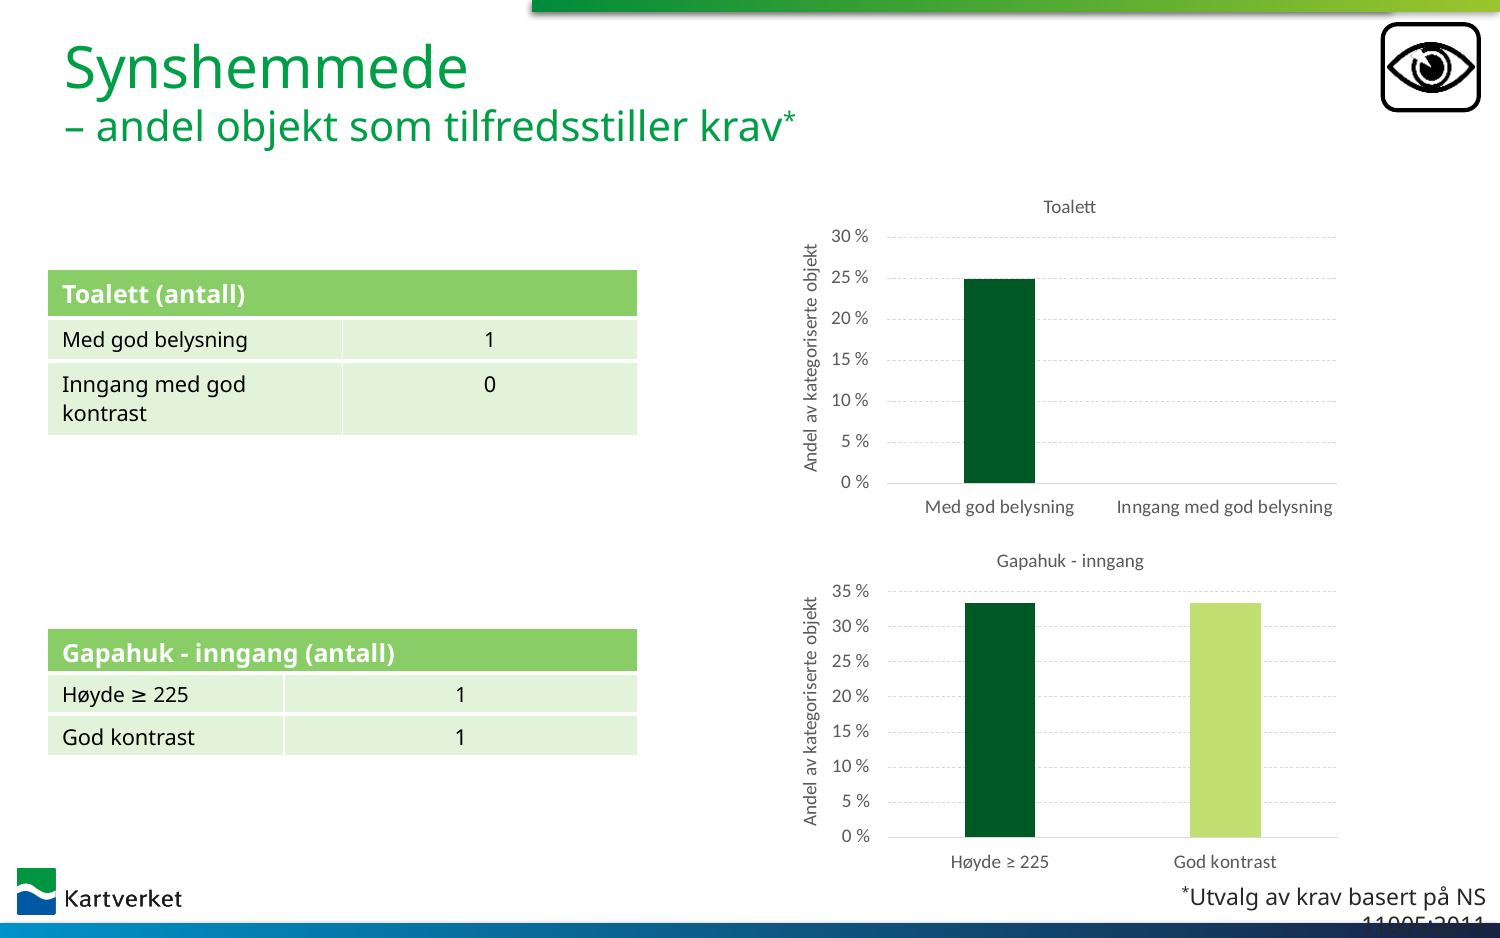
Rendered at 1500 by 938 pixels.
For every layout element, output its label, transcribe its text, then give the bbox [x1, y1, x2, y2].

table_cell 1 [285, 675, 637, 712]
table_cell 1 [285, 716, 637, 755]
table_cell God kontrast [48, 716, 283, 755]
table_header Gapahuk - inngang (antall) [48, 629, 637, 671]
text_box Synshemmede – andel objekt som tilfredsstiller krav* [49, 24, 1431, 158]
table_cell Med god belysning [48, 320, 342, 359]
table_header Toalett (antall) [48, 270, 637, 316]
table_cell Høyde ≥ 225 [48, 675, 283, 712]
table_cell 0 [343, 363, 637, 435]
table_cell 1 [343, 320, 637, 359]
picture [791, 541, 1349, 880]
table_cell Inngang med god kontrast [48, 363, 342, 435]
text_box *Utvalg av krav basert på NS 11005:2011 [1068, 873, 1500, 938]
picture [791, 187, 1348, 526]
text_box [1382, 24, 1480, 111]
